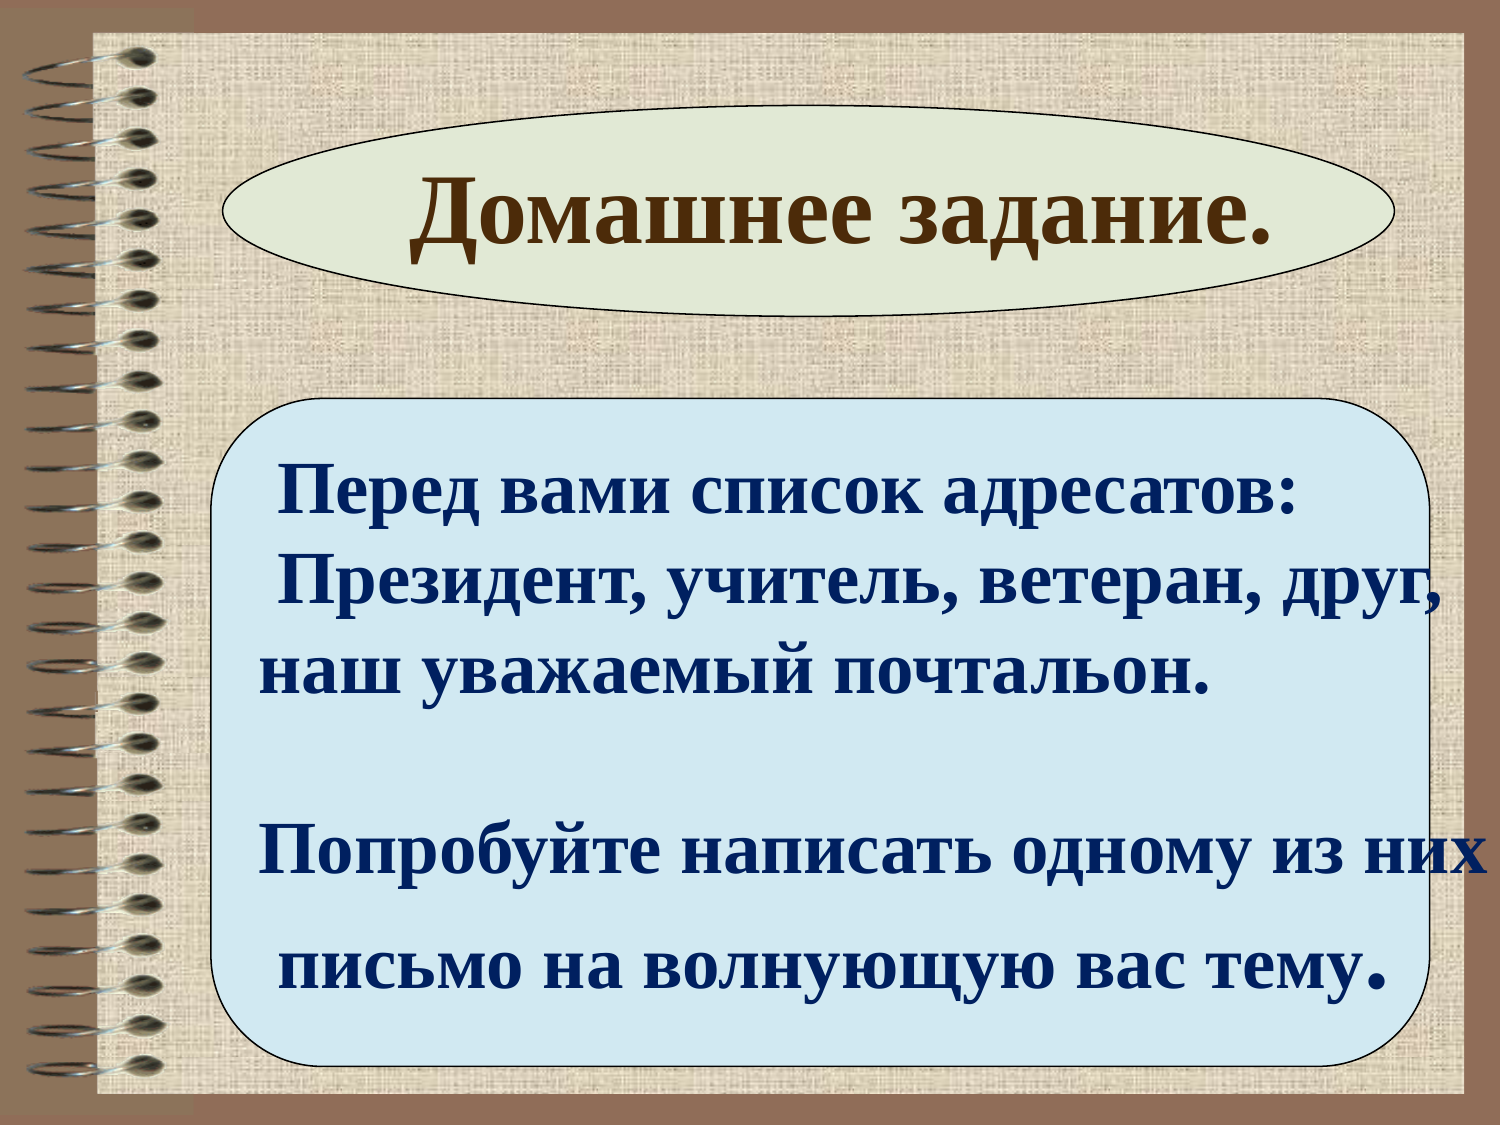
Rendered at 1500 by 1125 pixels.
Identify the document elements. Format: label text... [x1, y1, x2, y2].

text_box Перед вами список адресатов: Президент, учитель, ветеран, друг, наш уважаемый почтальон. Попробуйте написать одному из них письмо на волнующую вас тему. [210, 398, 1430, 1067]
picture [0, 8, 1465, 1115]
text_box Домашнее задание. [222, 105, 1395, 317]
title [135, 42, 1414, 1051]
